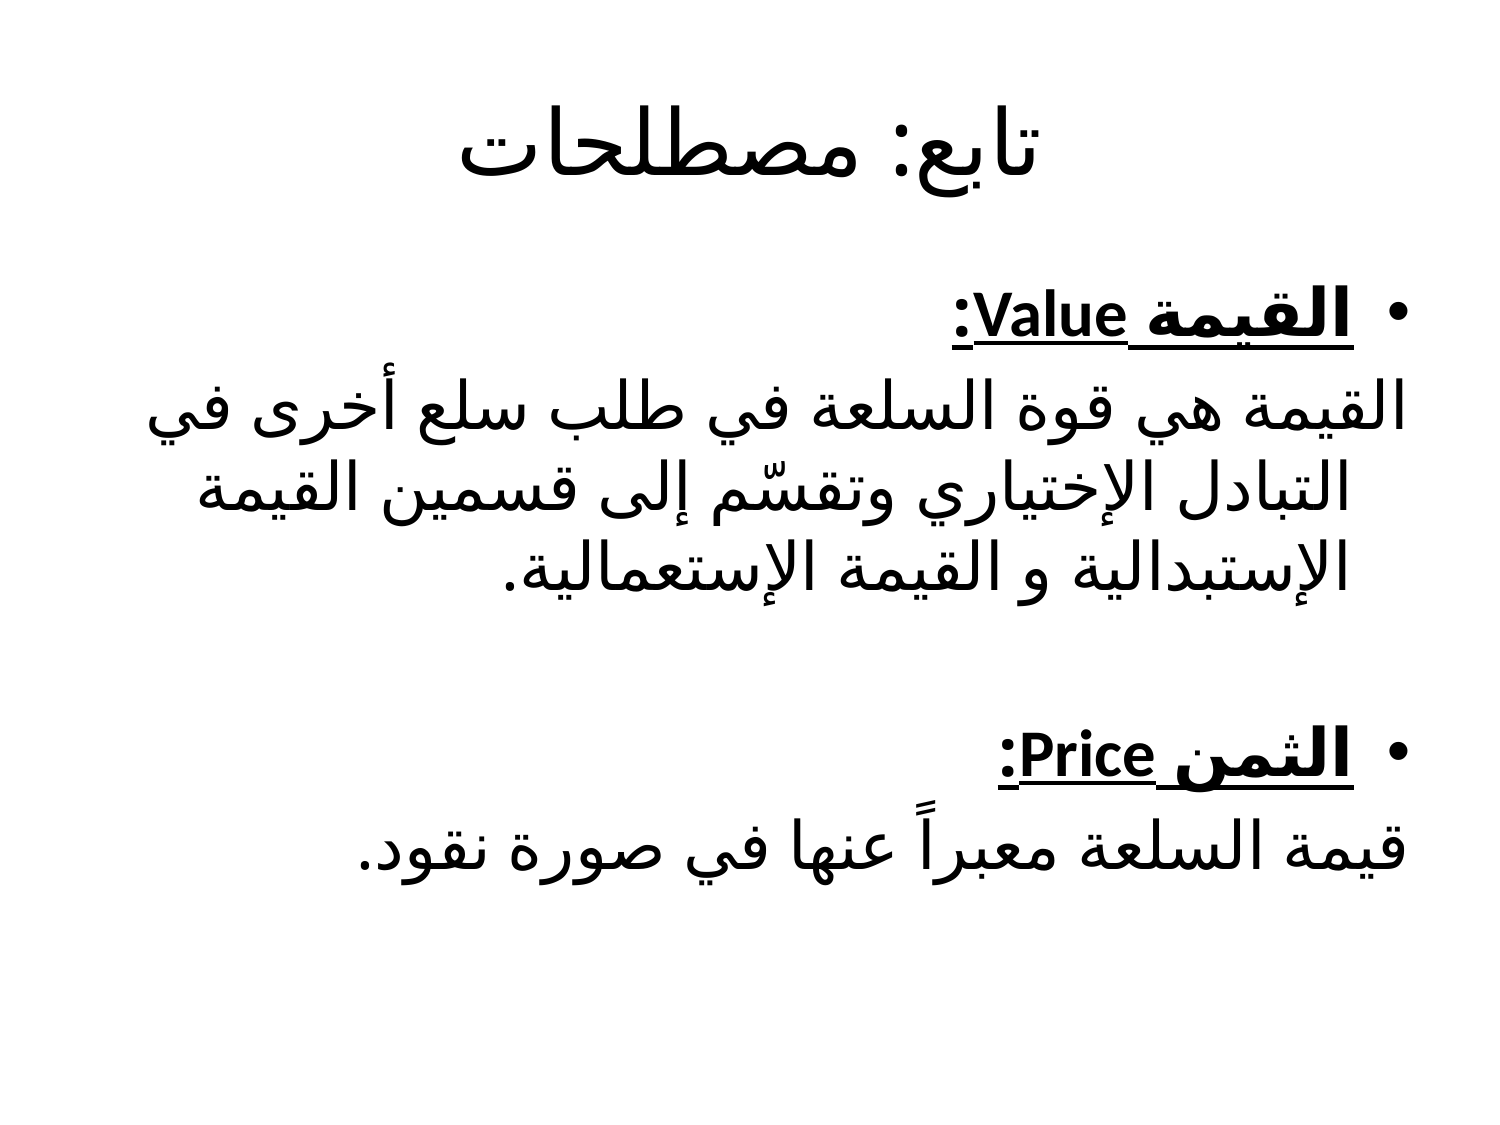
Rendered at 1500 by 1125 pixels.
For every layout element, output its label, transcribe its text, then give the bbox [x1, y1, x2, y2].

title تابع: مصطلحات [75, 45, 1425, 233]
list القيمة Value: القيمة هي قوة السلعة في طلب سلع أخرى في التبادل الإختياري وتقسّم إلى قسمين القيمة الإستبدالية و القيمة الإستعمالية. الثمن Price: قيمة السلعة معبراً عنها في صورة نقود. [75, 262, 1425, 1005]
